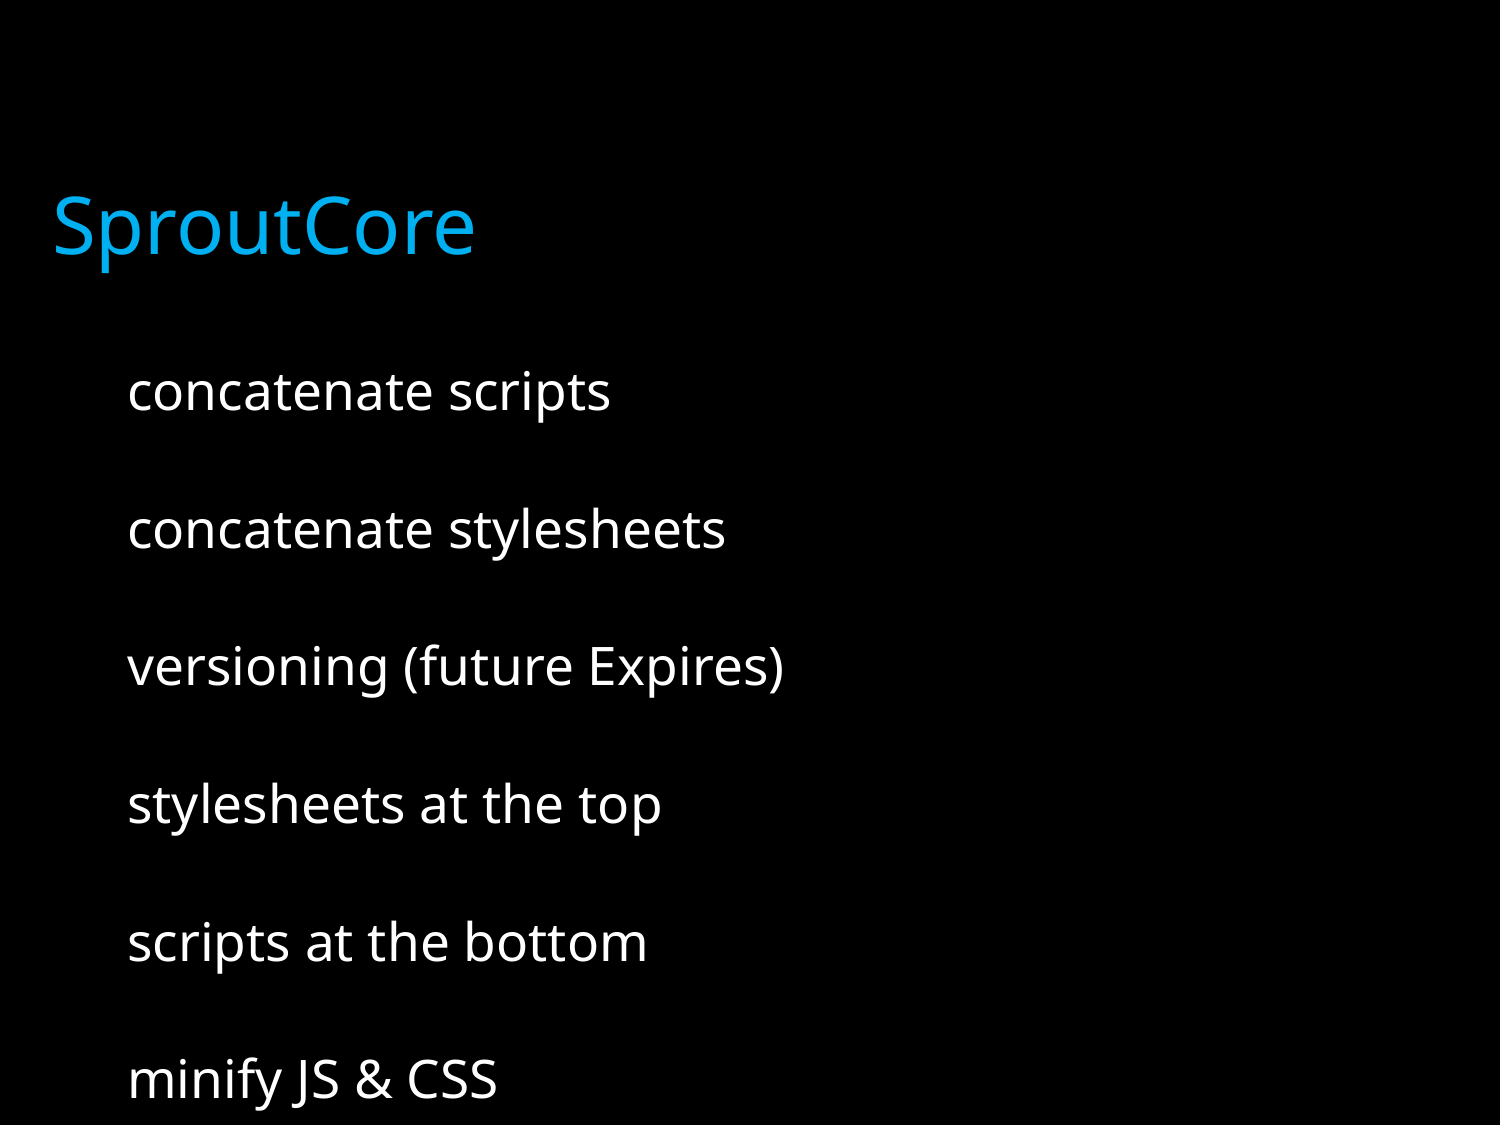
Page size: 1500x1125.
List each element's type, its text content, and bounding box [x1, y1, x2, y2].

text_box SproutCore concatenate scripts concatenate stylesheets versioning (future Expires) stylesheets at the top scripts at the bottom minify JS & CSS remove dupe scripts [37, 75, 1500, 1125]
